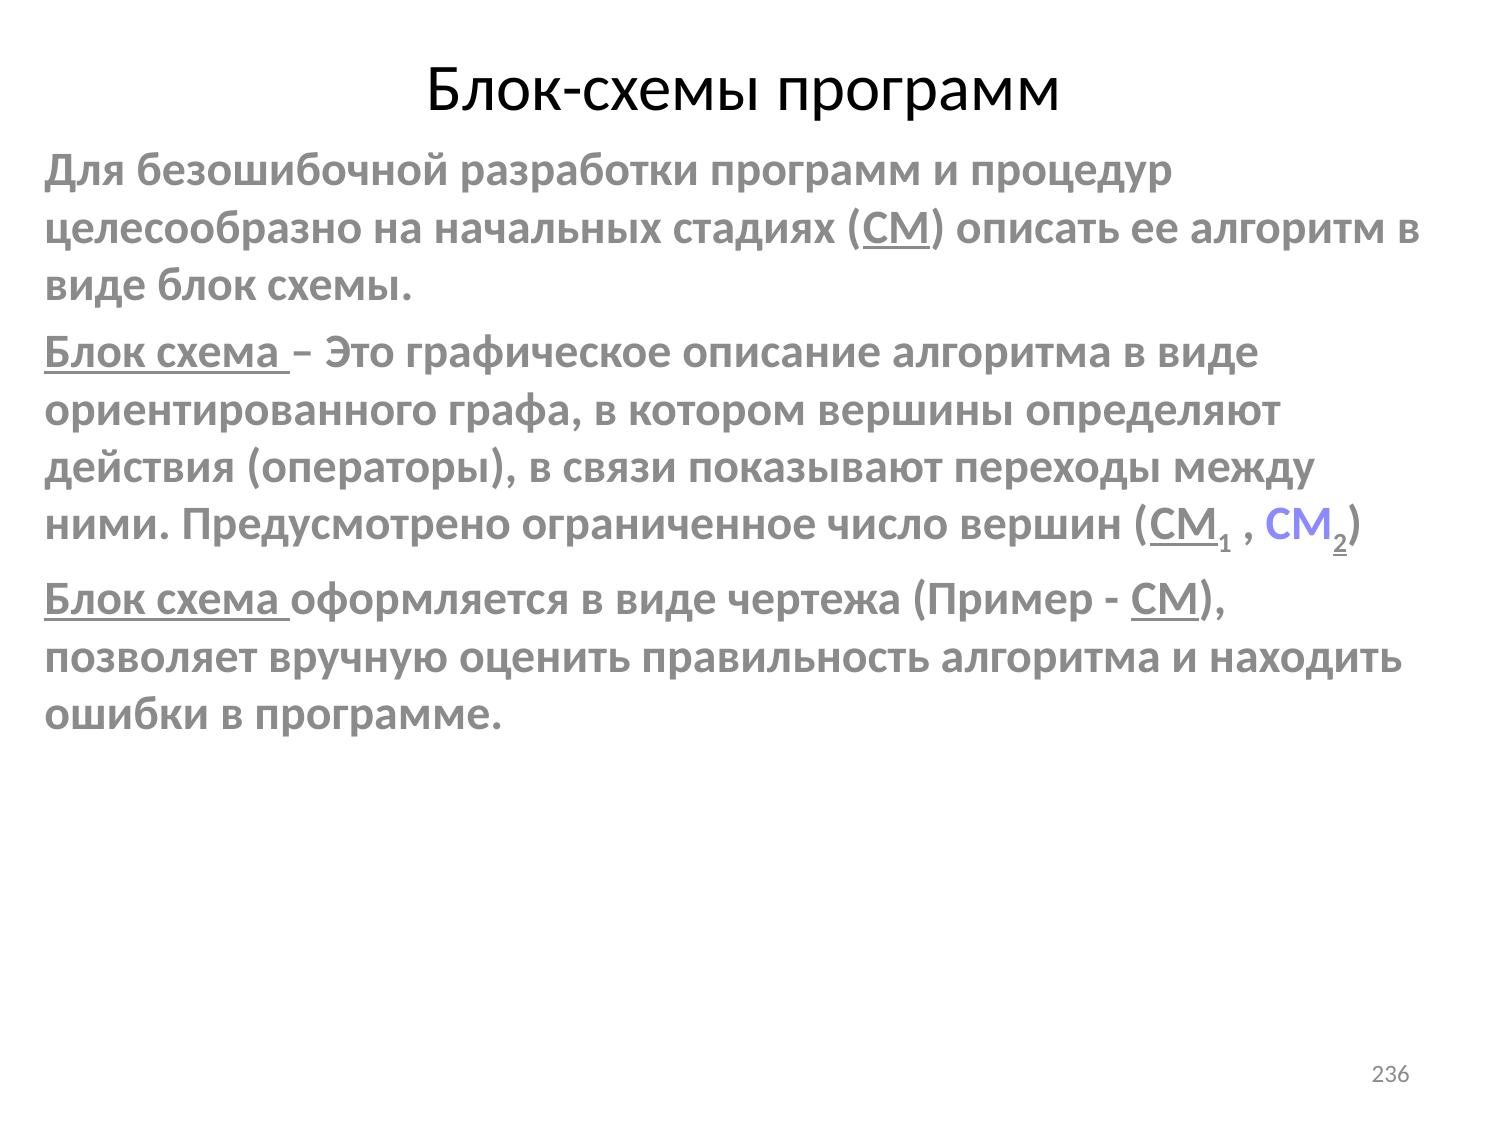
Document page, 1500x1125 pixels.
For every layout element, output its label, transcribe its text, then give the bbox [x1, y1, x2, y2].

text_box Для безошибочной разработки программ и процедур целесообразно на начальных стадиях (СМ) описать ее алгоритм в виде блок схемы. Блок схема – Это графическое описание алгоритма в виде ориентированного графа, в котором вершины определяют действия (операторы), в связи показывают переходы между ними. Предусмотрено ограниченное число вершин (СМ1 , СМ2) Блок схема оформляется в виде чертежа (Пример - СМ), позволяет вручную оценить правильность алгоритма и находить ошибки в программе. [29, 130, 1453, 970]
slide_number 236 [1074, 1042, 1425, 1103]
title Блок-схемы программ [135, 19, 1353, 130]
